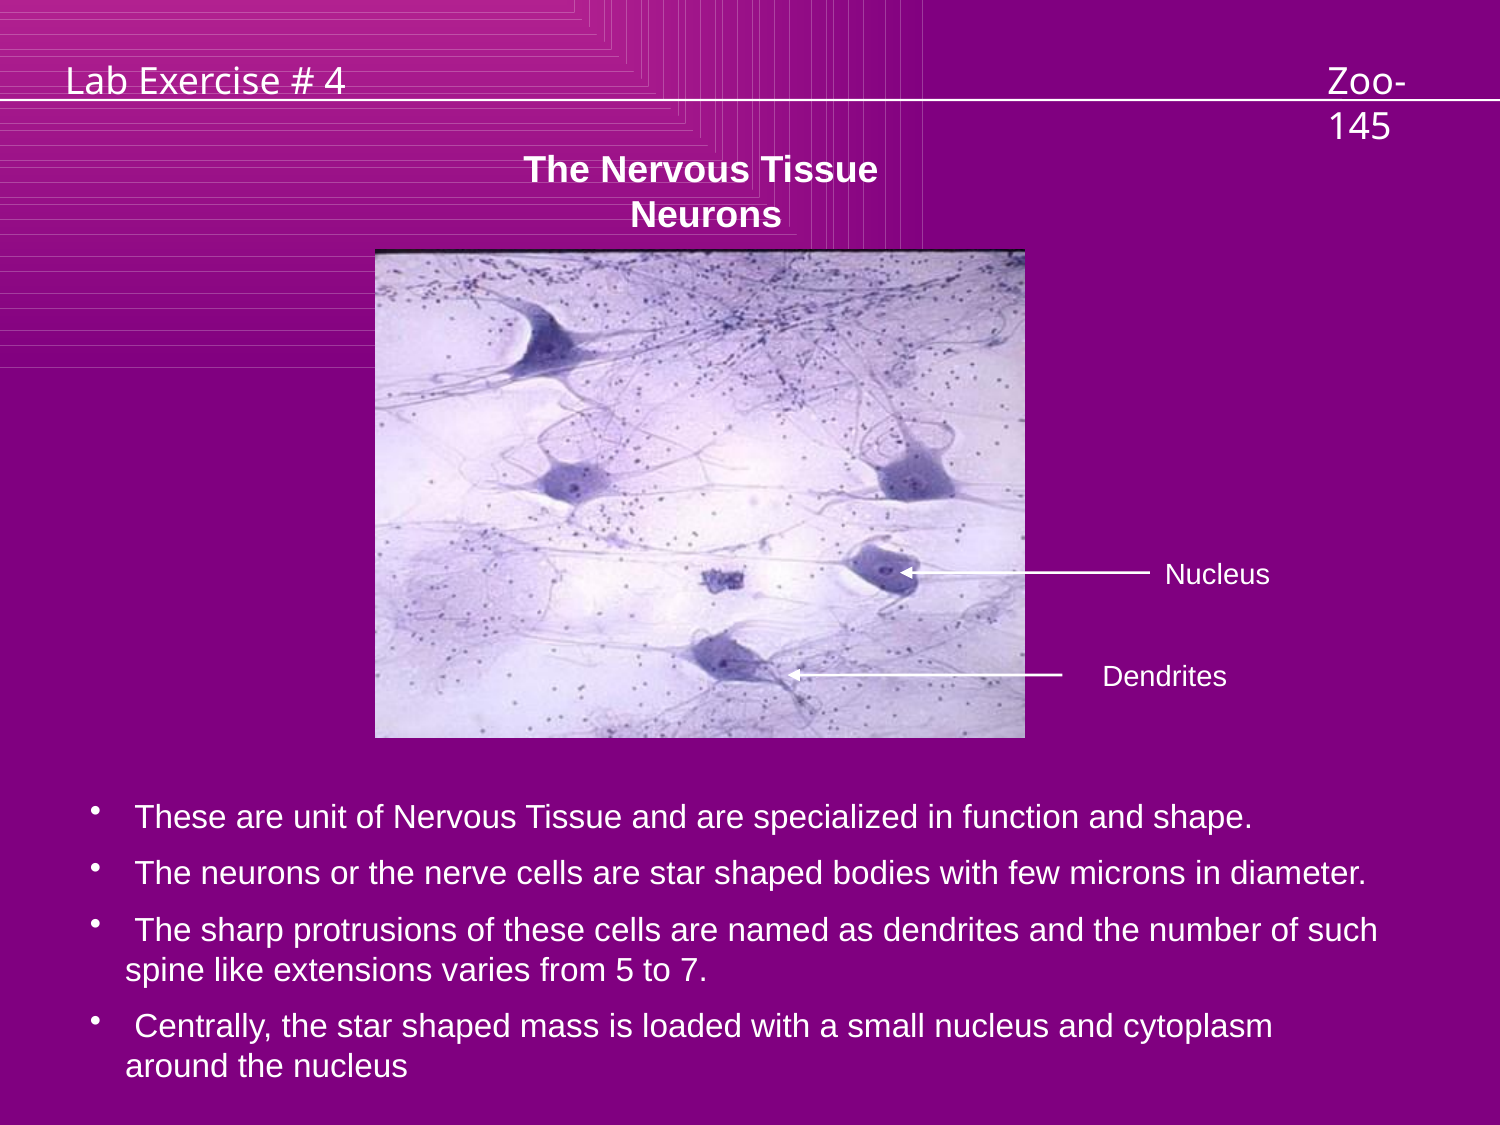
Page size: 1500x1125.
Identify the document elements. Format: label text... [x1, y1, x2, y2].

text_box These are unit of Nervous Tissue and are specialized in function and shape. The neurons or the nerve cells are star shaped bodies with few microns in diameter. The sharp protrusions of these cells are named as dendrites and the number of such spine like extensions varies from 5 to 7. Centrally, the star shaped mass is loaded with a small nucleus and cytoplasm around the nucleus [75, 787, 1400, 1092]
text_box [0, 49, 1500, 111]
text_box The Nervous Tissue Neurons [500, 137, 913, 243]
text_box Nucleus [1149, 547, 1425, 598]
picture [374, 249, 1026, 738]
text_box Dendrites [1087, 649, 1363, 700]
